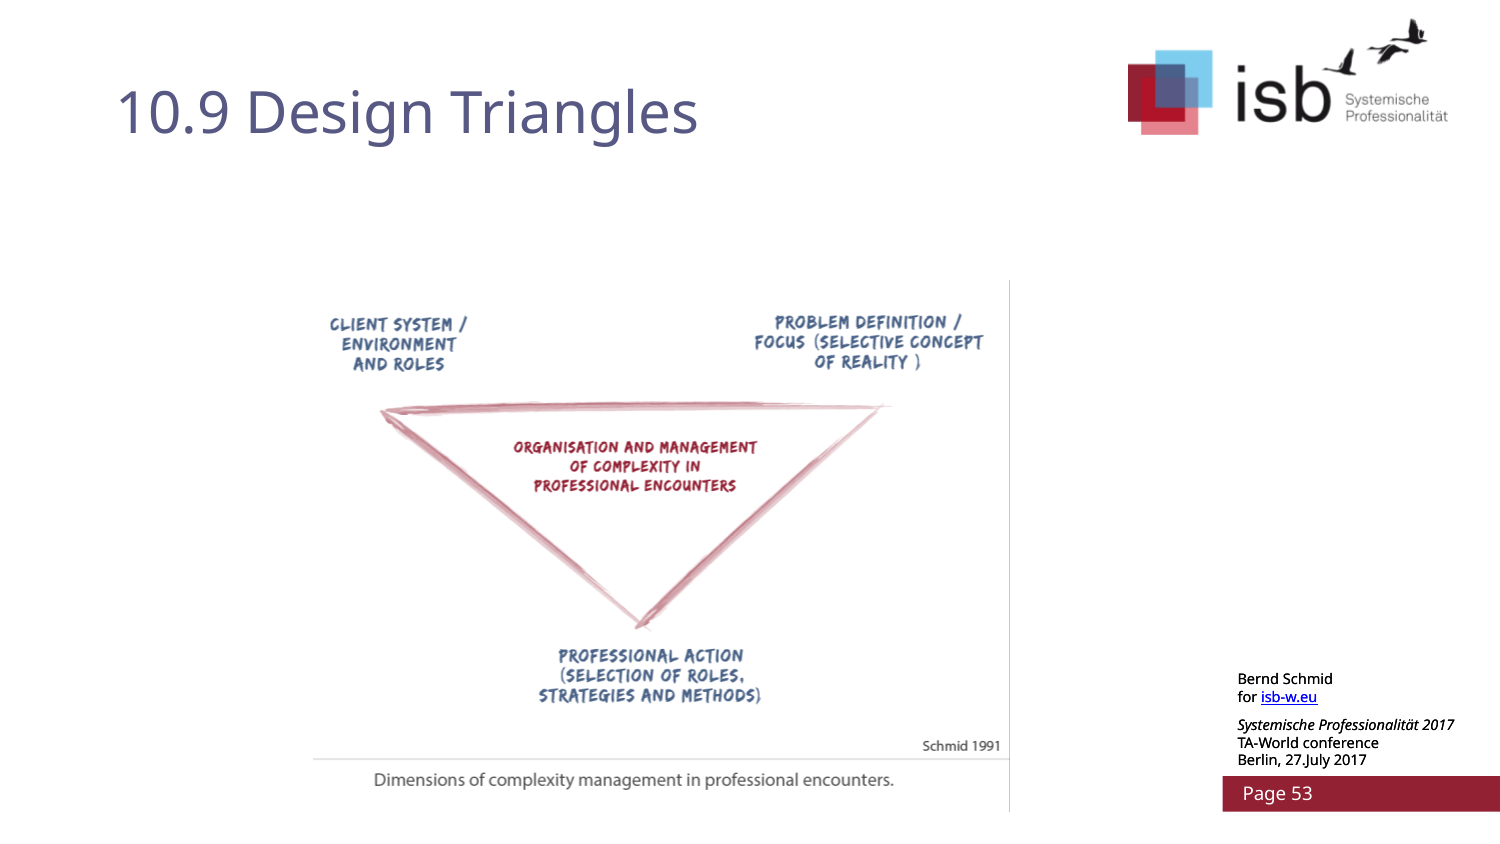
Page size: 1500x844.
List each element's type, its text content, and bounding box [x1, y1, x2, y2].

picture [1128, 14, 1461, 139]
title 10.9 Design Triangles [100, 67, 1223, 281]
slide_number Page 53 [1222, 776, 1500, 812]
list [312, 279, 1010, 812]
text_box Bernd Schmid for isb-w.eu Systemische Professionalität 2017 TA-World conference Berlin, 27.July 2017 [1222, 543, 1500, 776]
